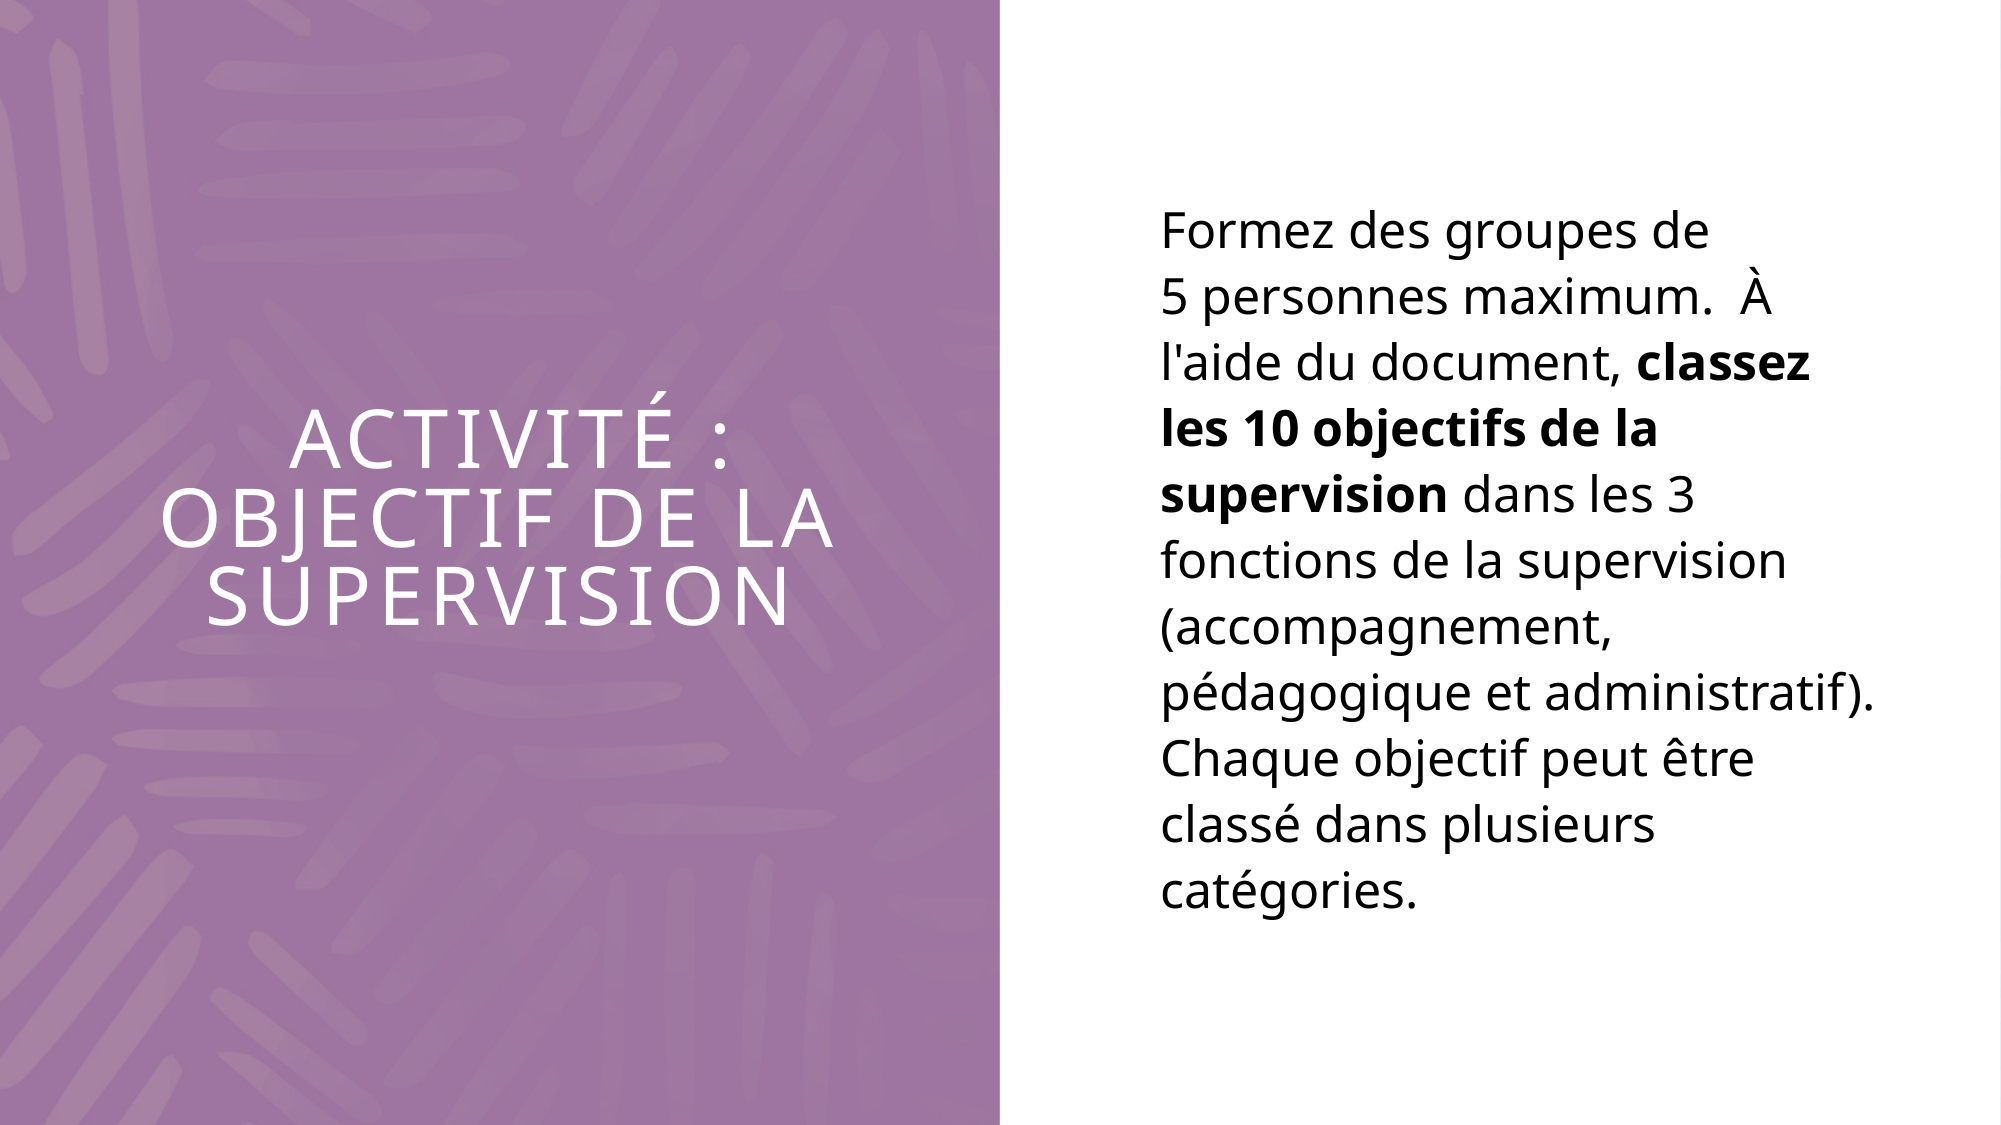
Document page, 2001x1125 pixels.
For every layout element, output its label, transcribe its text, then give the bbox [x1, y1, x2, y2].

title Activité : Objectif de la supervision [108, 396, 892, 651]
picture [0, 0, 2001, 1125]
list Formez des groupes de 5 personnes maximum. À l'aide du document, classez les 10 objectifs de la supervision dans les 3 fonctions de la supervision (accompagnement, pédagogique et administratif). Chaque objectif peut être classé dans plusieurs catégories. [1152, 140, 1888, 971]
